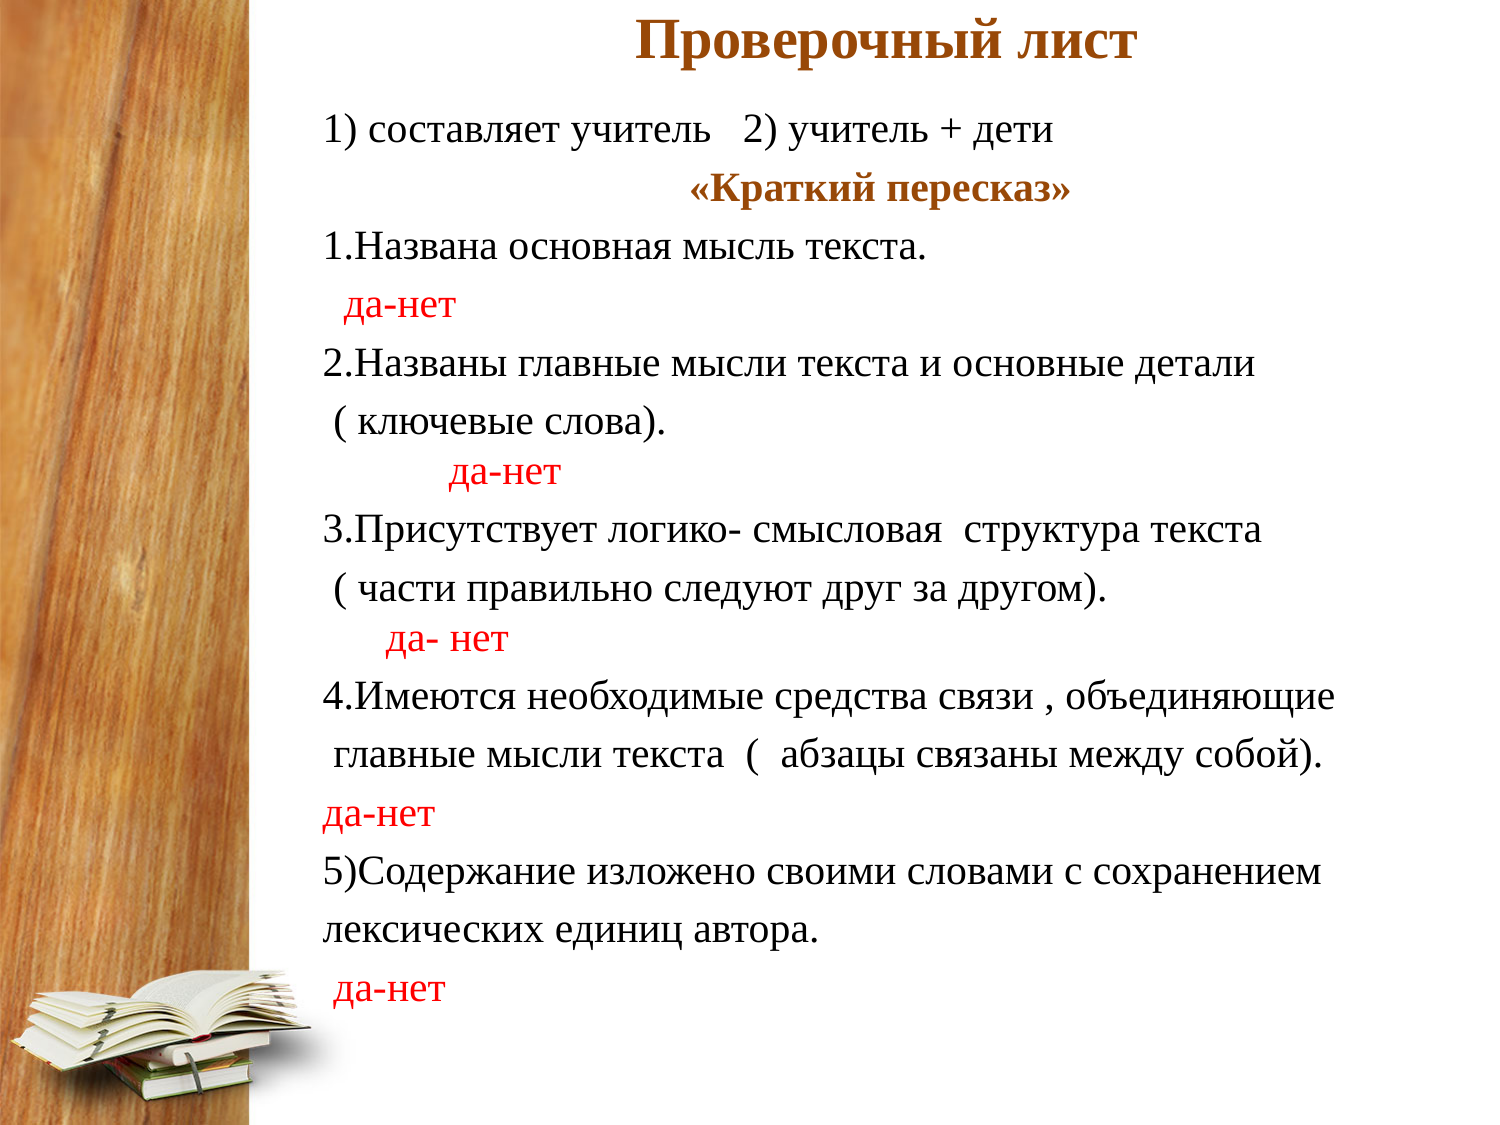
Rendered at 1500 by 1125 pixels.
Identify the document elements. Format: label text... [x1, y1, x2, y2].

list 1) составляет учитель 2) учитель + дети «Краткий пересказ» 1.Названа основная мысль текста. да-нет 2.Названы главные мысли текста и основные детали ( ключевые слова). да-нет 3.Присутствует логико- смысловая структура текста ( части правильно следуют друг за другом). да- нет 4.Имеются необходимые средства связи , объединяющие главные мысли текста ( абзацы связаны между собой). да-нет 5)Содержание изложено своими словами с сохранением лексических единиц автора. да-нет [257, 93, 1454, 983]
picture [0, 0, 1500, 1125]
list Проверочный лист [348, 0, 1425, 93]
